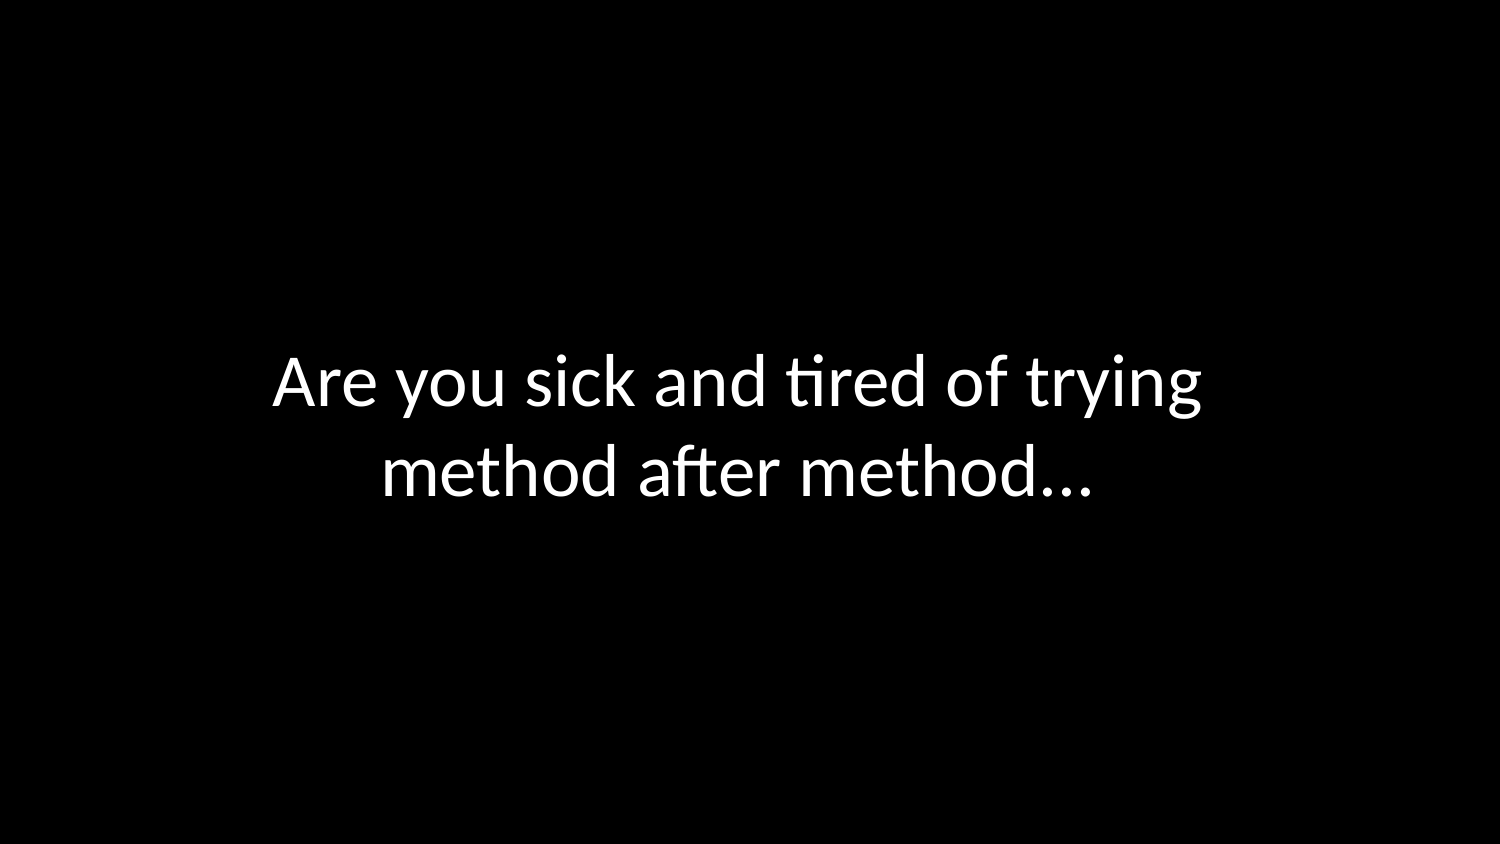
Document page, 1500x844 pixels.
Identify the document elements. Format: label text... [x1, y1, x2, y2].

title Are you sick and tired of trying method after method... [147, 257, 1329, 586]
